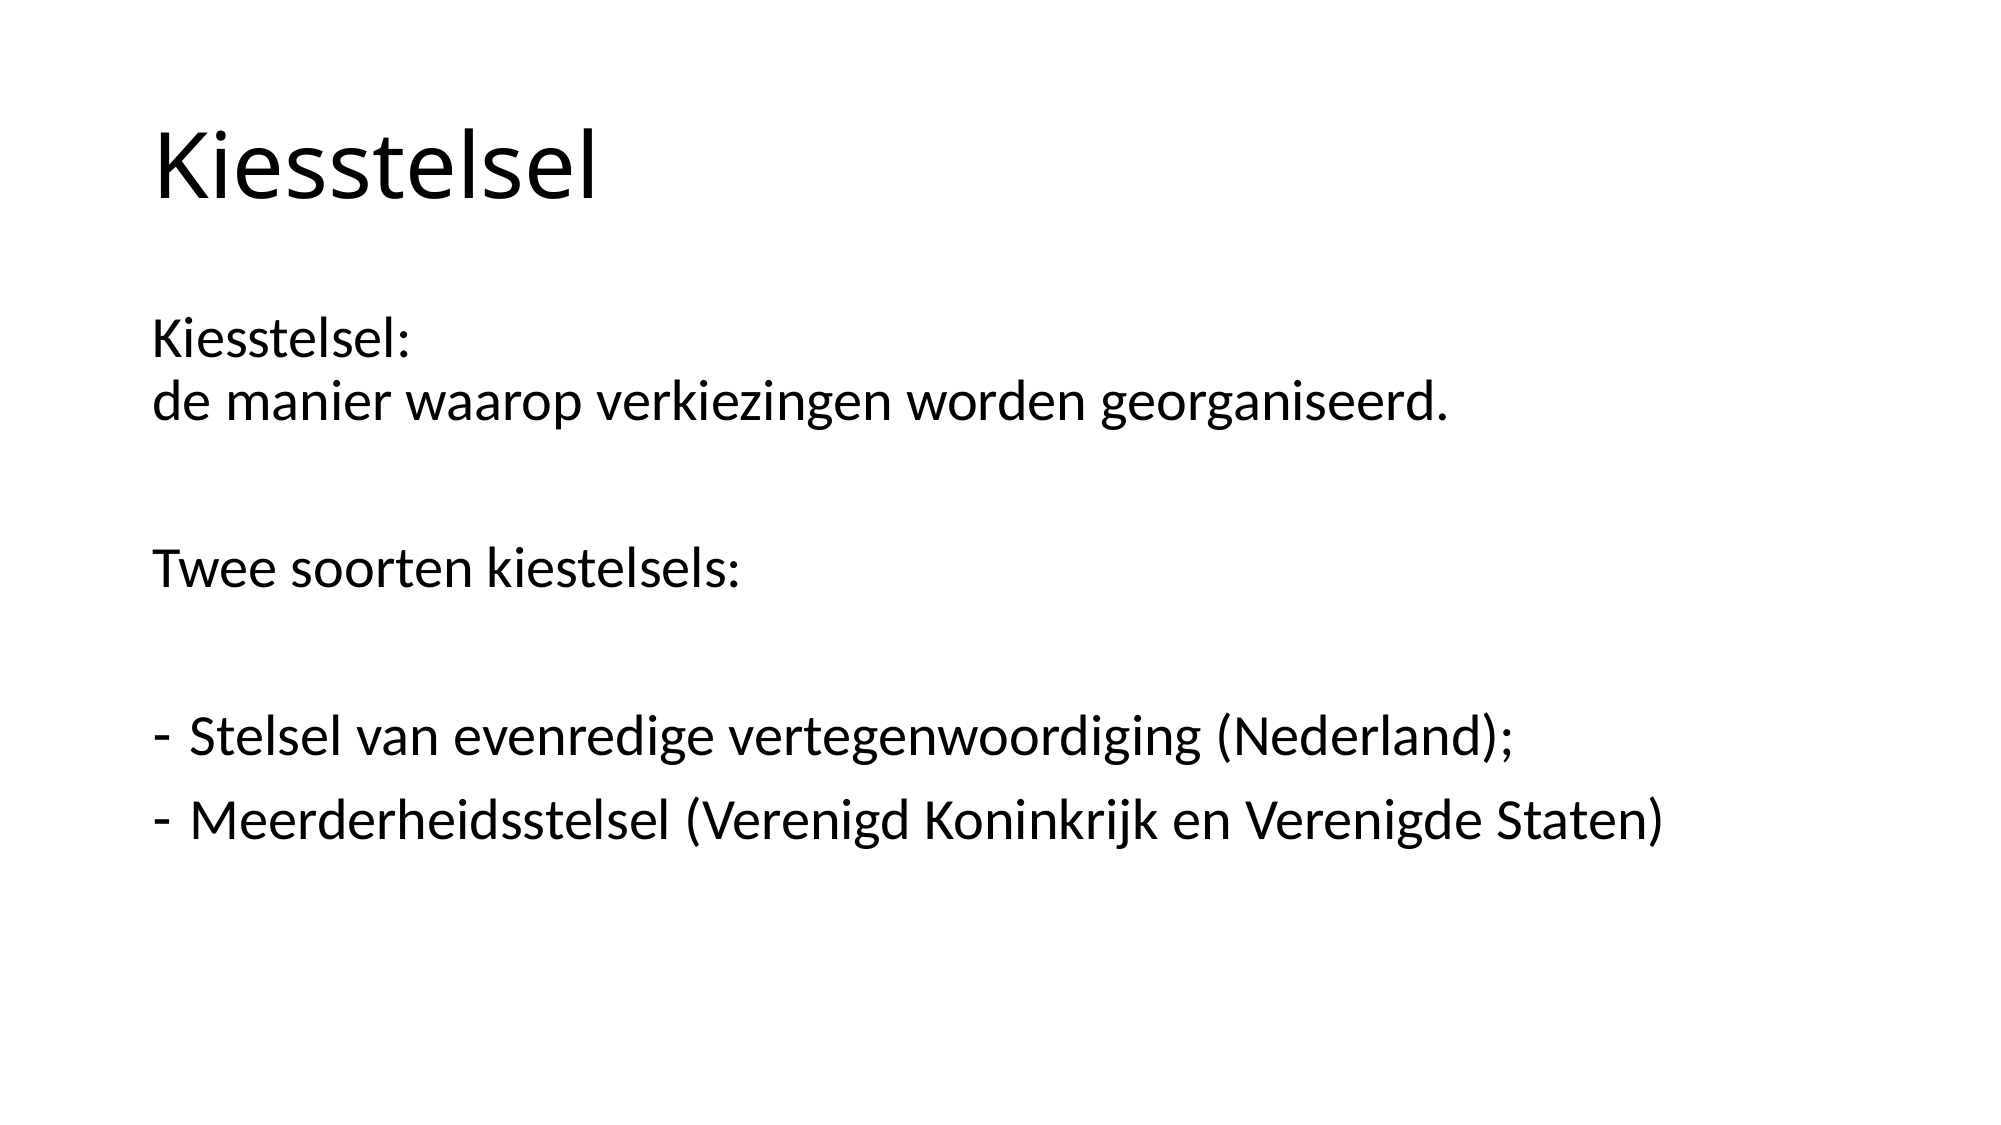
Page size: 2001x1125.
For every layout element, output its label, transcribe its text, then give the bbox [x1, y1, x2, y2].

title Kiesstelsel [137, 59, 1863, 278]
list Kiesstelsel: de manier waarop verkiezingen worden georganiseerd. Twee soorten kiestelsels: Stelsel van evenredige vertegenwoordiging (Nederland); Meerderheidsstelsel (Verenigd Koninkrijk en Verenigde Staten) [137, 299, 1863, 1014]
